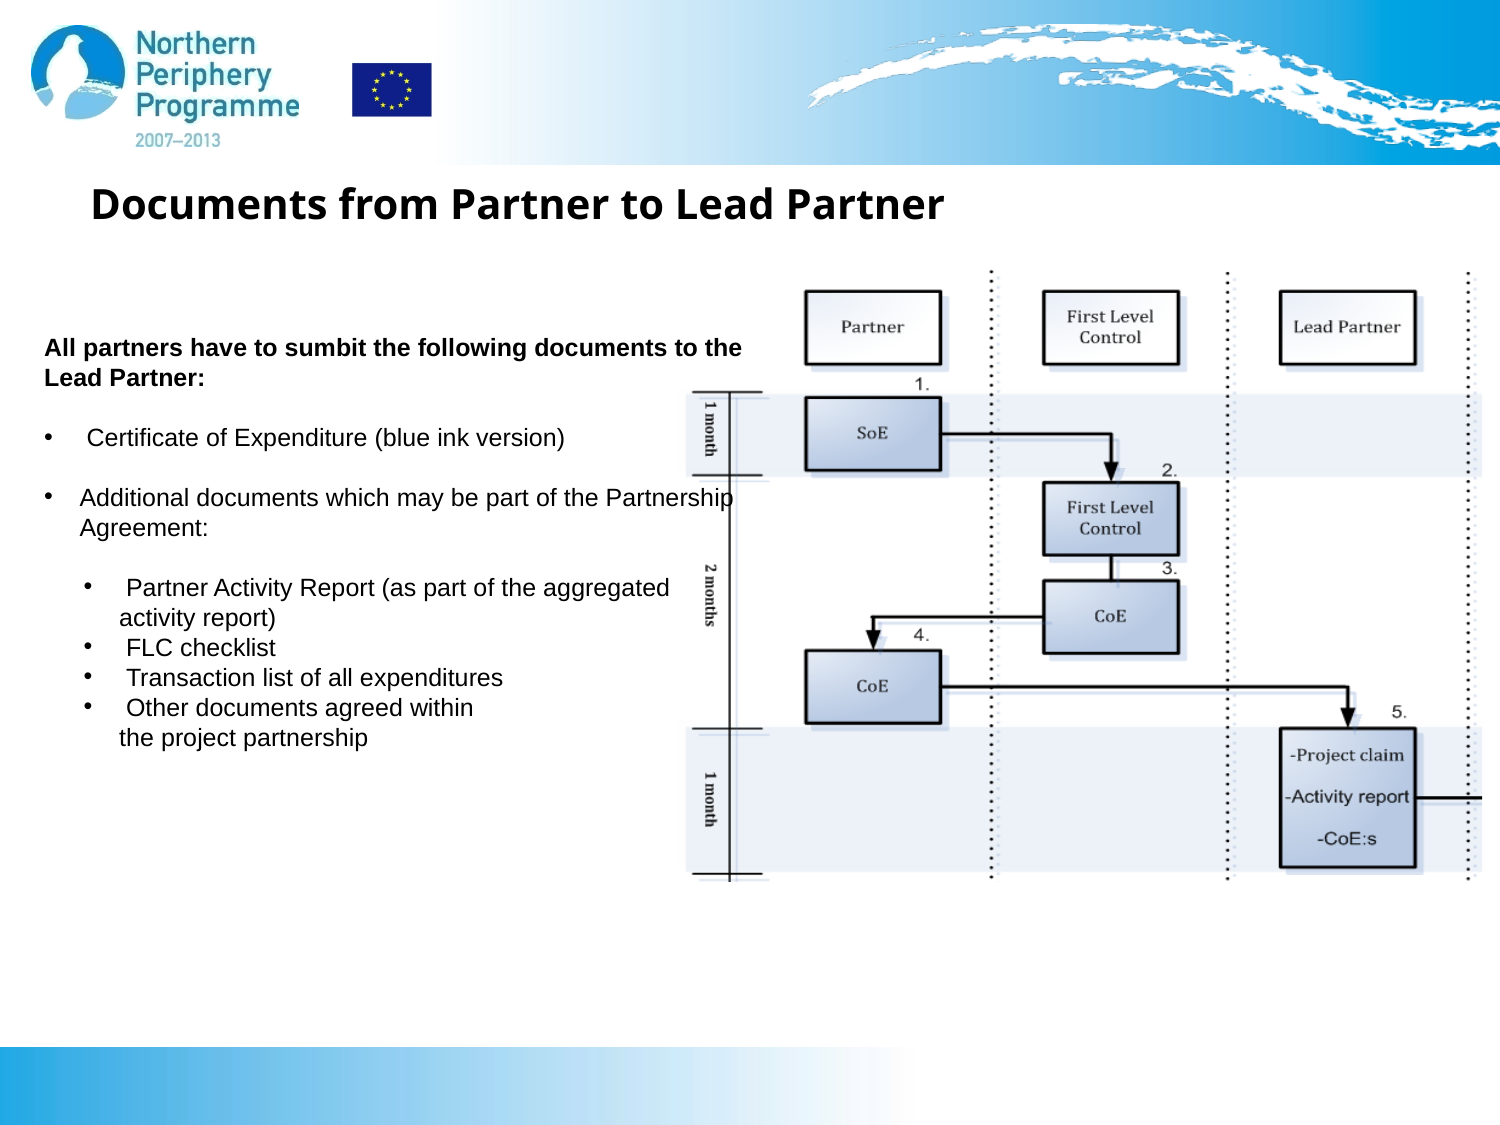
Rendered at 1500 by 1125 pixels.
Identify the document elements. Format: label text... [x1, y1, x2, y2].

picture [643, 263, 1483, 882]
title Documents from Partner to Lead Partner [74, 44, 1149, 236]
picture [31, 1, 1500, 165]
picture [1476, 100, 1500, 107]
picture [0, 1047, 1053, 1125]
text_box All partners have to sumbit the following documents to the Lead Partner: Certificate of Expenditure (blue ink version) Additional documents which may be part of the Partnership Agreement: Partner Activity Report (as part of the aggregated activity report) FLC checklist Transaction list of all expenditures Other documents agreed within the project partnership [29, 324, 638, 819]
